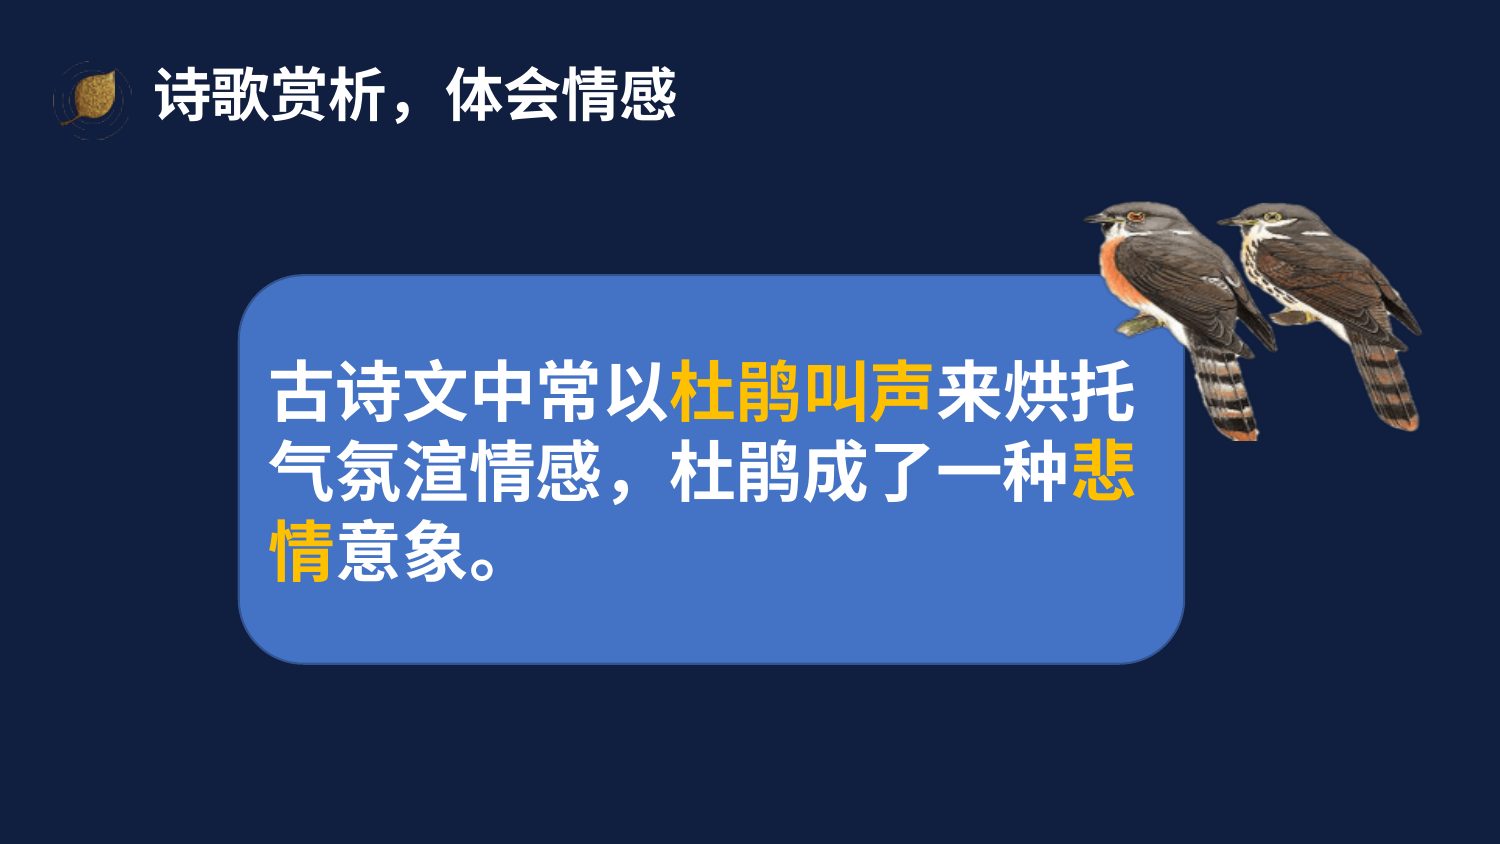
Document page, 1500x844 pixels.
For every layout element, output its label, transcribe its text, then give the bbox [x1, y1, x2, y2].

text_box 诗歌赏析，体会情感 [142, 52, 690, 134]
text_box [53, 61, 132, 140]
picture [1081, 200, 1425, 441]
text_box 古诗文中常以杜鹃叫声来烘托气氛渲情感，杜鹃成了一种悲情意象。 [237, 274, 1186, 665]
